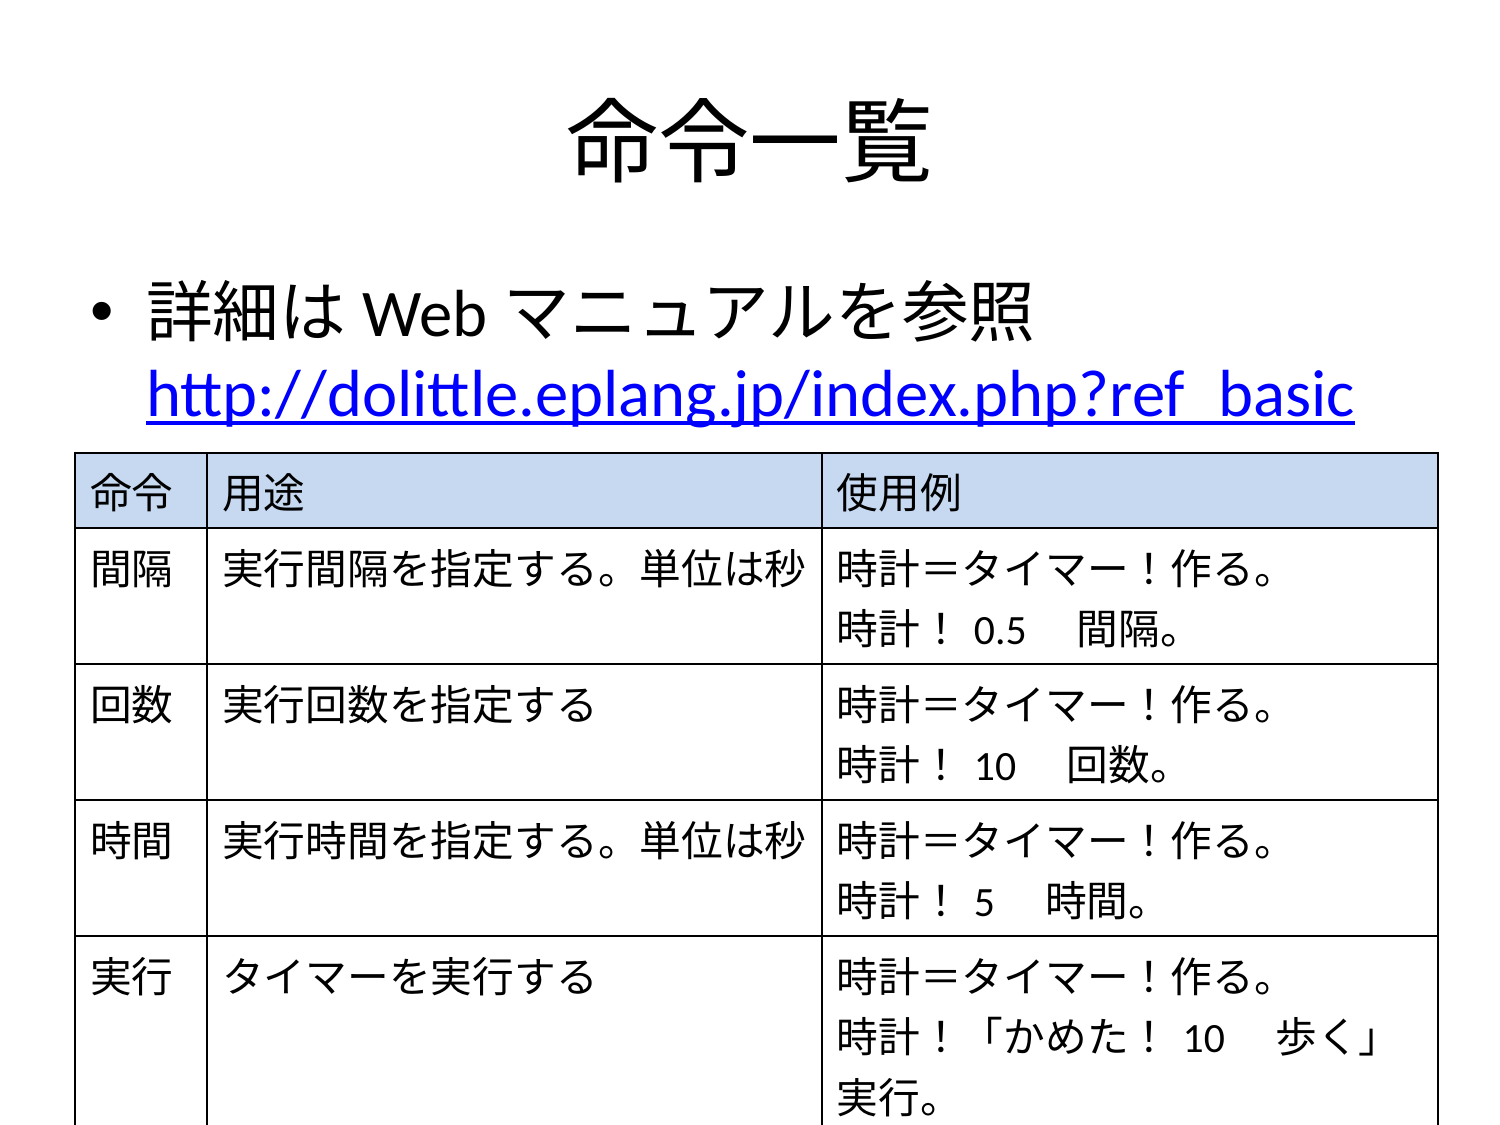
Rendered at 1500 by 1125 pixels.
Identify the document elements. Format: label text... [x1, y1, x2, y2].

table_cell 時計＝タイマー！作る。 時計！「かめた！10 歩く」実行。 [823, 937, 1437, 1125]
table_header 用途 [208, 454, 821, 527]
table_cell 実行回数を指定する [208, 665, 821, 799]
table_cell 時間 [76, 801, 206, 935]
table_cell 回数 [76, 665, 206, 799]
table_cell 実行間隔を指定する。単位は秒 [208, 529, 821, 663]
table_cell 実行 [76, 937, 206, 1125]
title 命令一覧 [75, 45, 1425, 233]
table_cell 間隔 [76, 529, 206, 663]
table_cell タイマーを実行する [208, 937, 821, 1125]
table_cell 時計＝タイマー！作る。 時計！5 時間。 [823, 801, 1437, 935]
list 詳細はWebマニュアルを参照 http://dolittle.eplang.jp/index.php?ref_basic [75, 262, 1425, 452]
table_header 命令 [76, 454, 206, 527]
table_cell 時計＝タイマー！作る。 時計！0.5 間隔。 [823, 529, 1437, 663]
table_cell 実行時間を指定する。単位は秒 [208, 801, 821, 935]
table_cell 時計＝タイマー！作る。 時計！10 回数。 [823, 665, 1437, 799]
table_header 使用例 [823, 454, 1437, 527]
